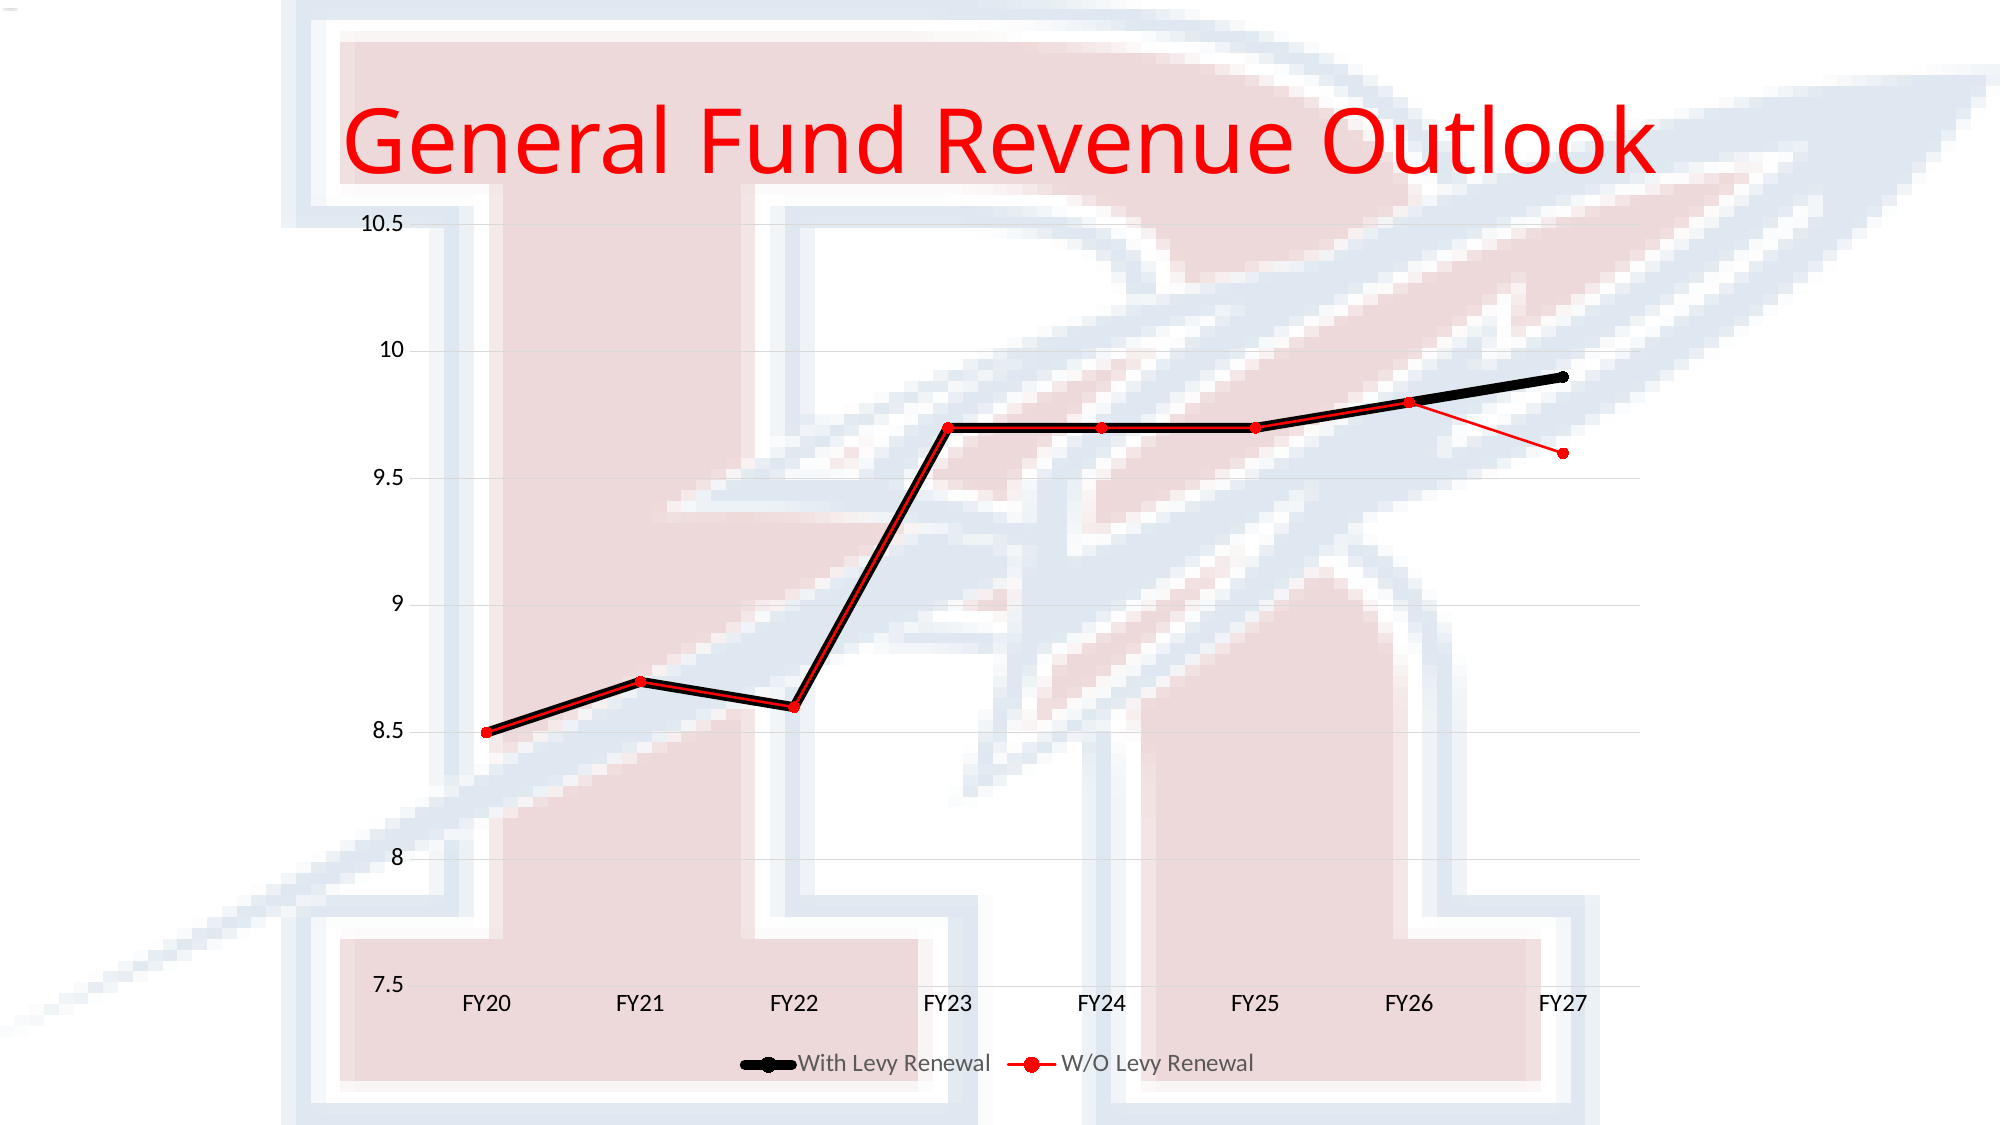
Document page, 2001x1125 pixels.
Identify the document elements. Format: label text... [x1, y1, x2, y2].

chart [333, 194, 1667, 1084]
title General Fund Revenue Outlook [249, 41, 1750, 200]
